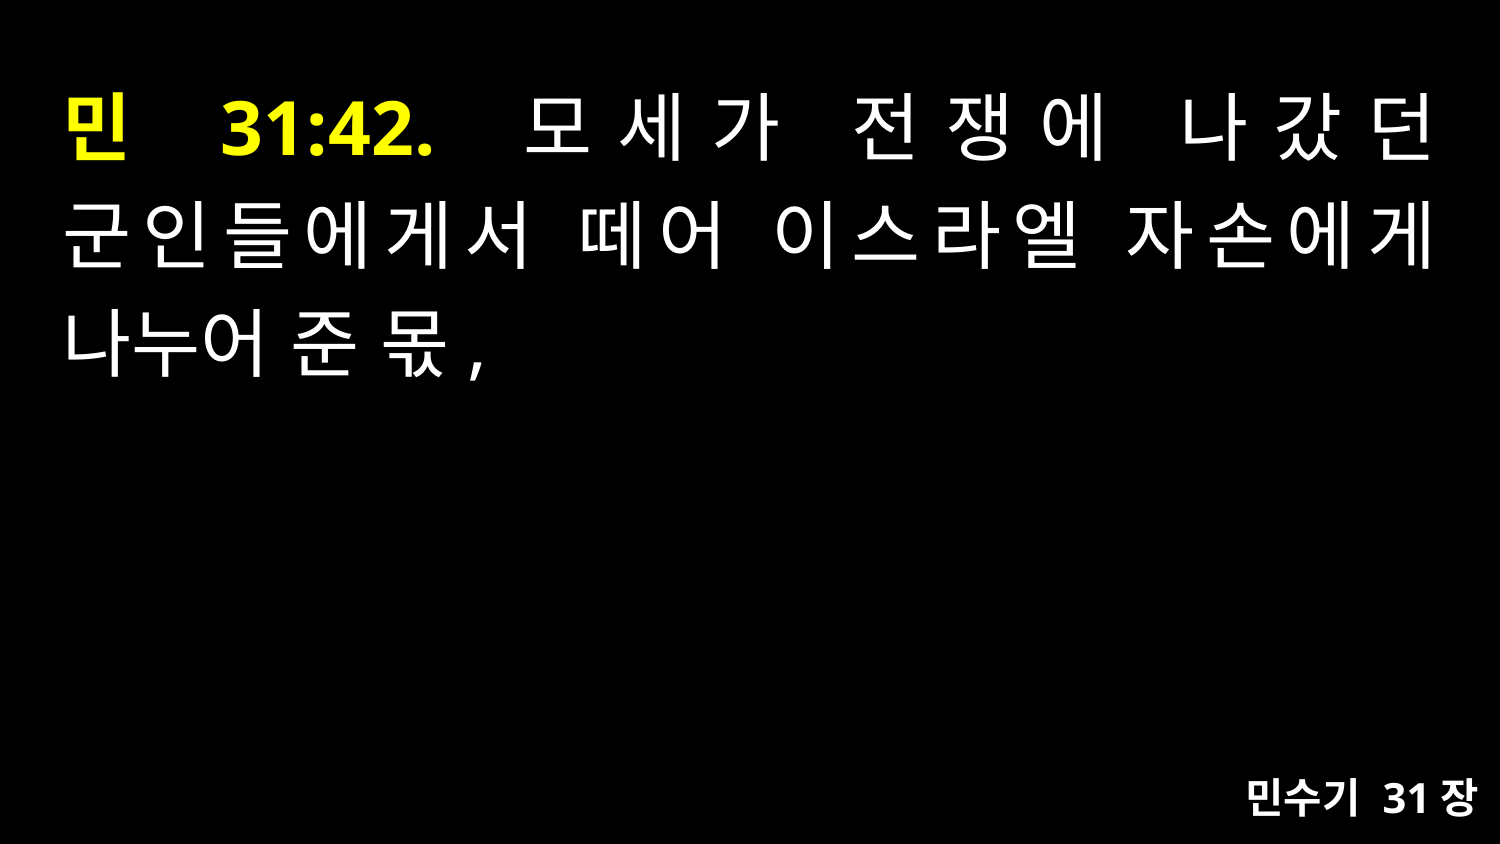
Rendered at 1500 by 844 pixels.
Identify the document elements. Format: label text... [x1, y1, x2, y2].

title 민 31:42. 모세가 전쟁에 나갔던 군인들에게서 떼어 이스라엘 자손에게 나누어 준 몫, [0, 0, 1500, 844]
subtitle 민수기 31장 [916, 770, 1500, 844]
